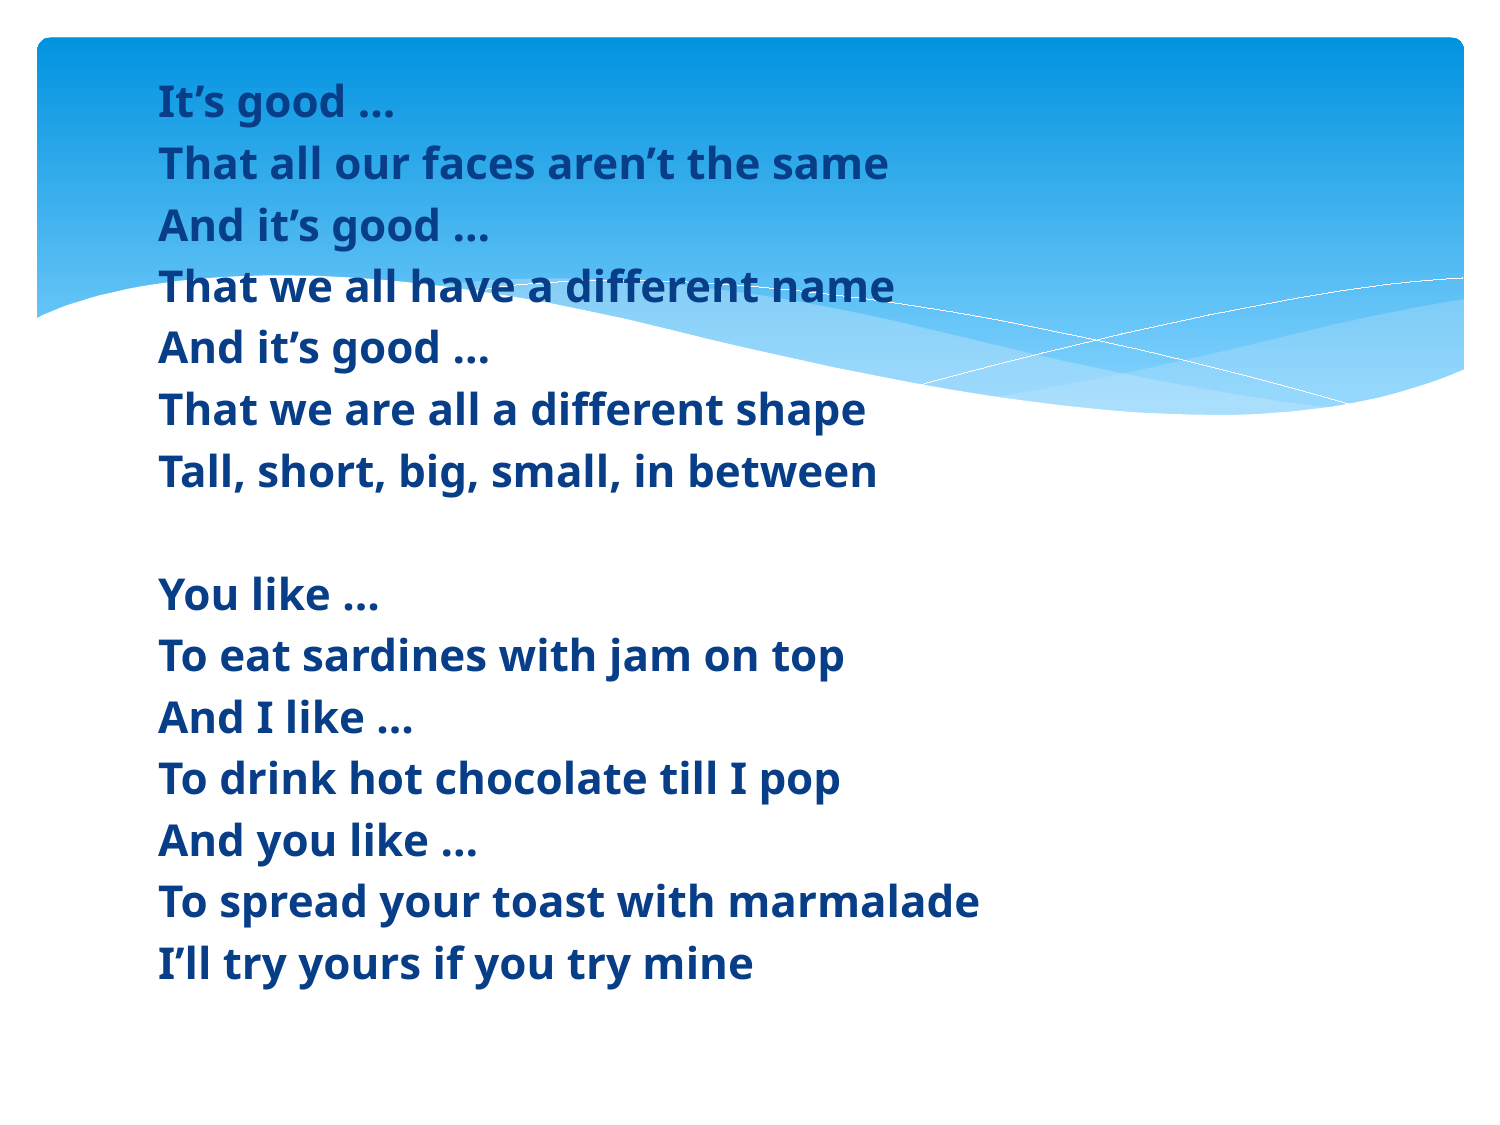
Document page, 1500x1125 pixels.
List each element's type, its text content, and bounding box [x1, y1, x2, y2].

list It’s good … That all our faces aren’t the same And it’s good … That we all have a different name And it’s good … That we are all a different shape Tall, short, big, small, in between You like … To eat sardines with jam on top And I like … To drink hot chocolate till I pop And you like … To spread your toast with marmalade I’ll try yours if you try mine [143, 66, 1359, 1005]
